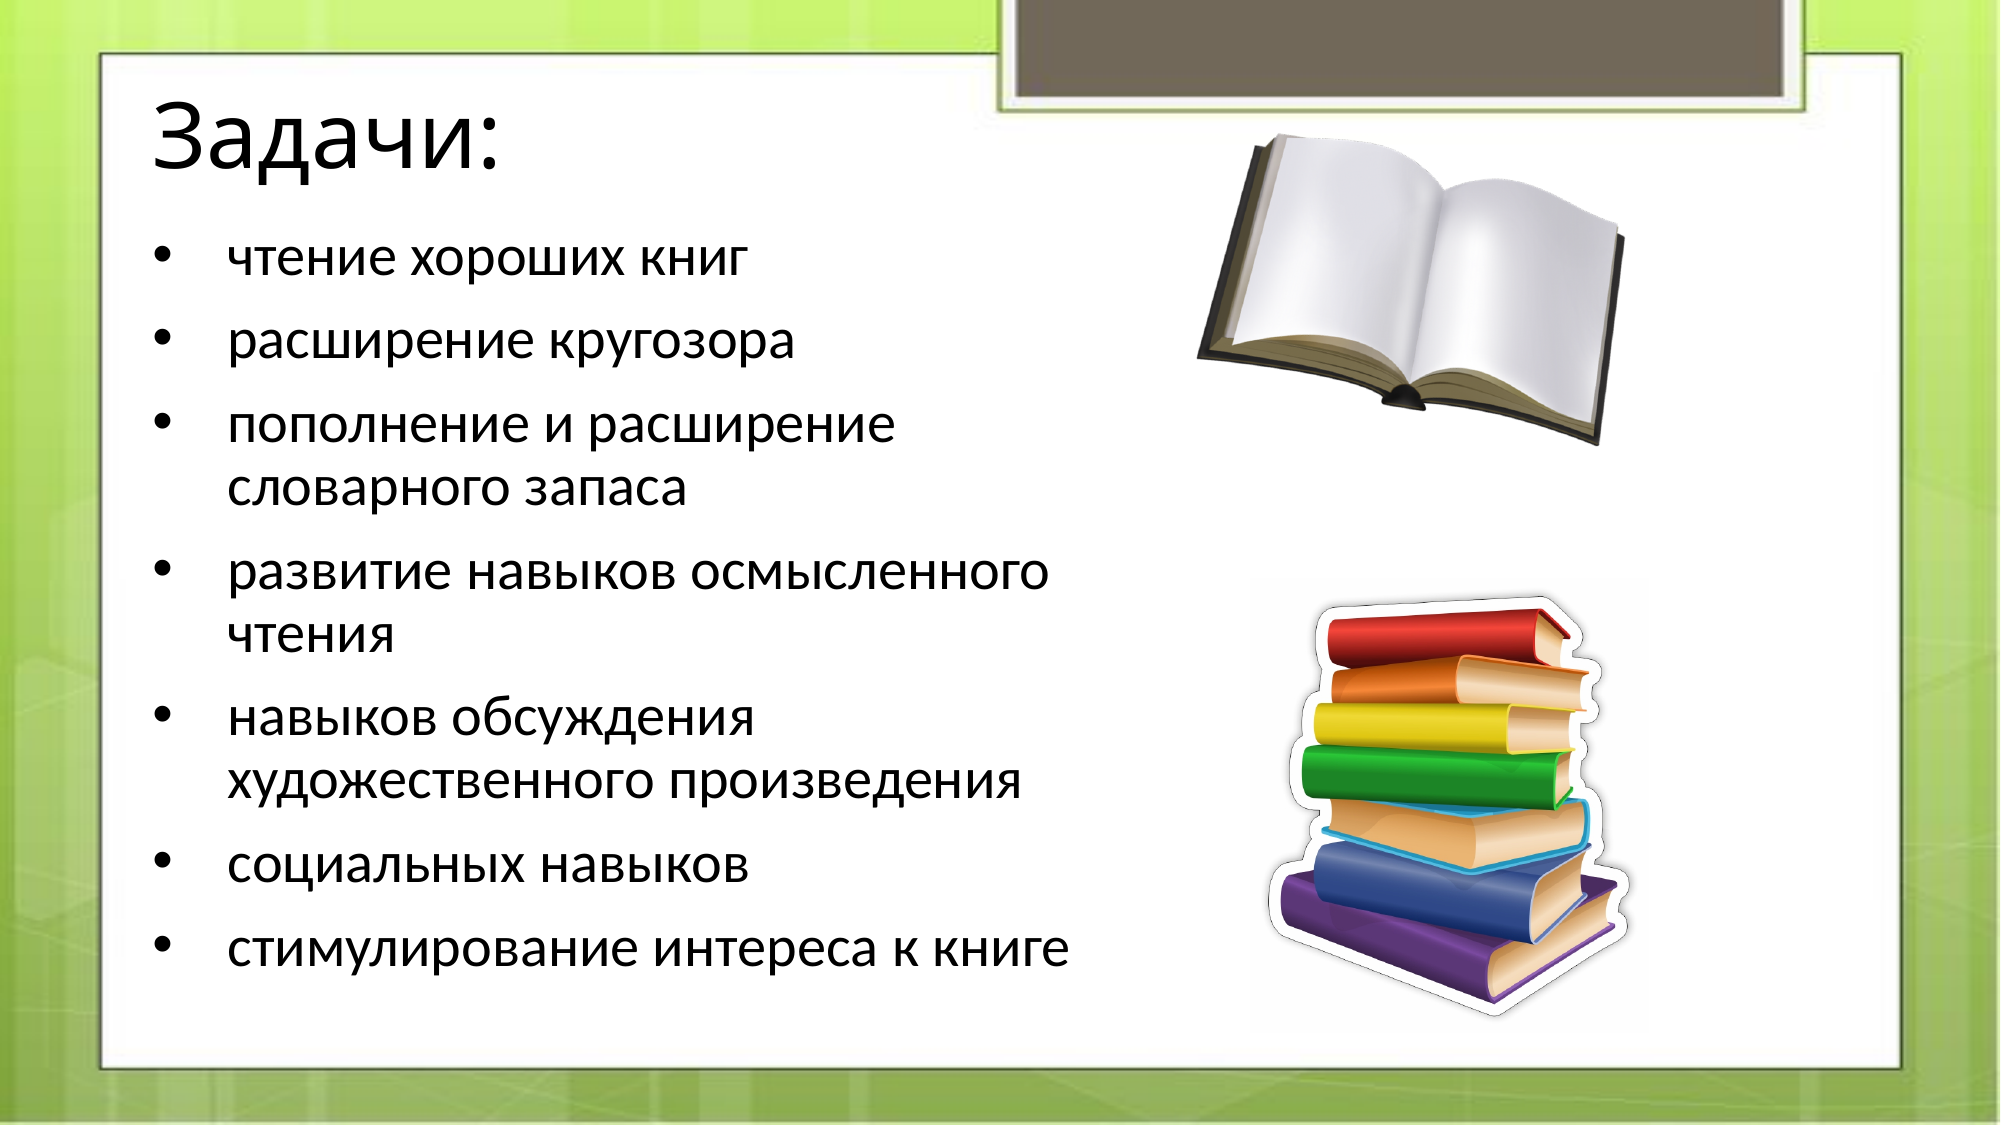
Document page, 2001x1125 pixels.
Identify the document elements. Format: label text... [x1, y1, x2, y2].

title Задачи: [1385, 30, 1863, 248]
title Задачи: [137, 30, 1346, 248]
list чтение хороших книг расширение кругозора пополнение и расширение словарного запаса развитие навыков осмысленного чтения навыков обсуждения художественного произведения социальных навыков стимулирование интереса к книге [137, 217, 1123, 1032]
picture [0, 0, 2001, 1125]
